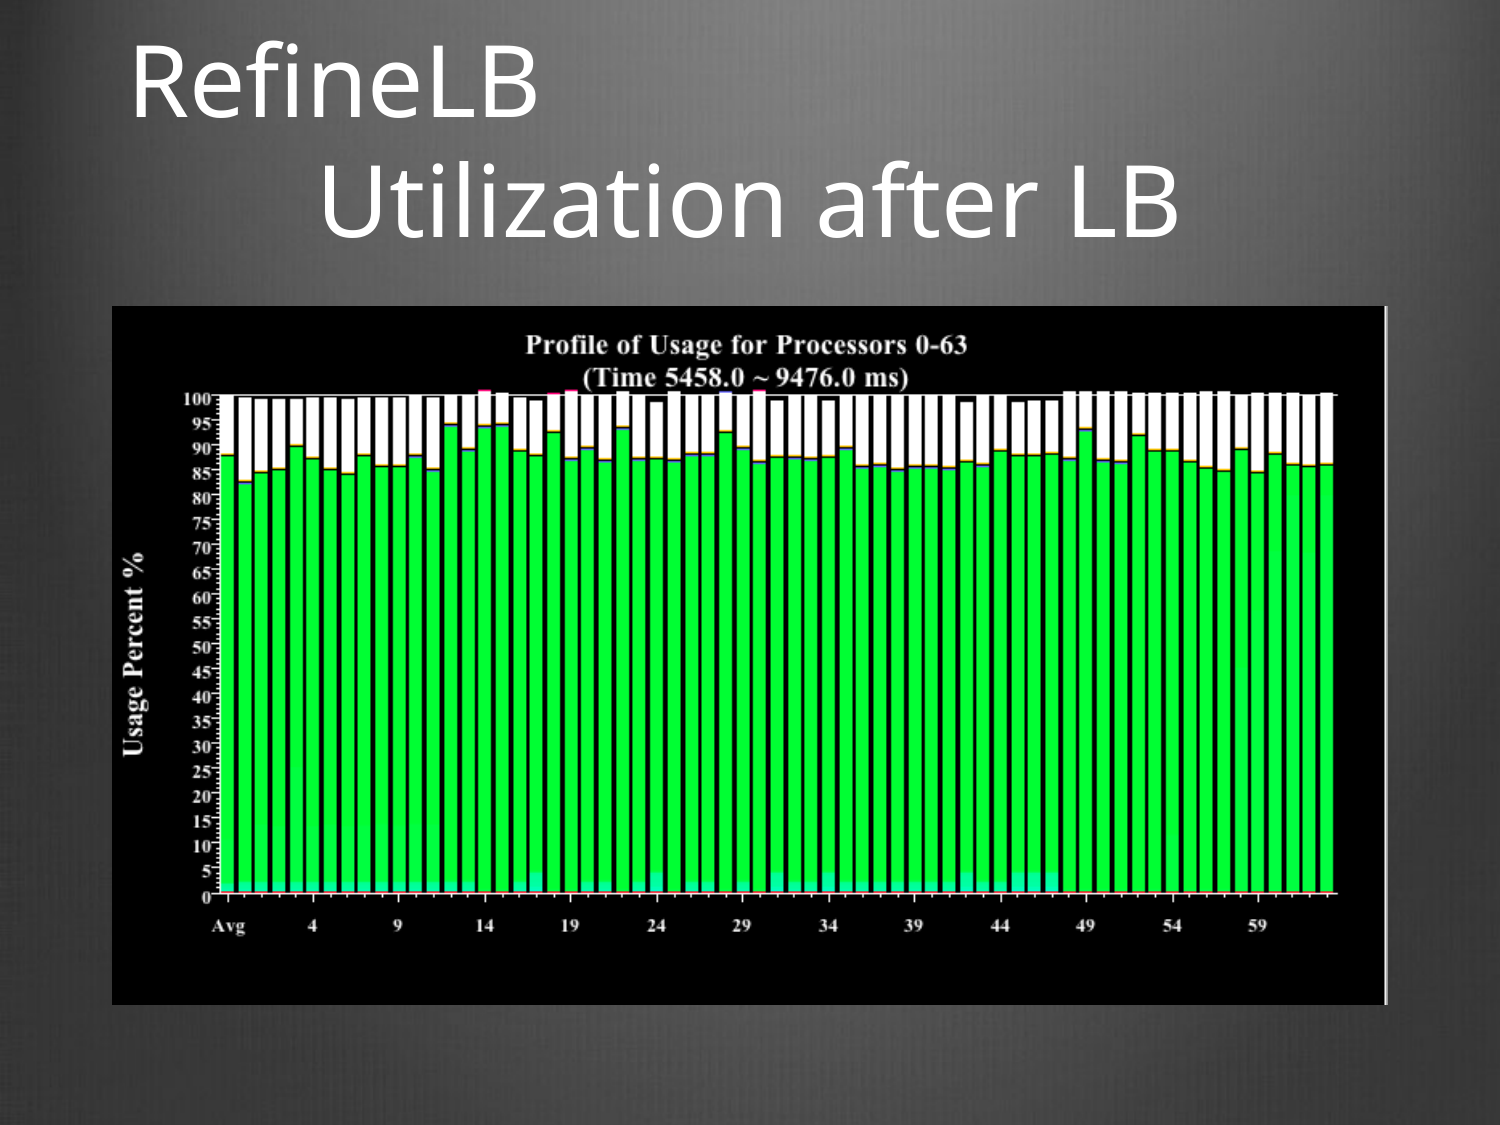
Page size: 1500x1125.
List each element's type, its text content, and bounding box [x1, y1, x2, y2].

picture [0, 0, 1500, 1125]
text_box RefineLB Utilization after LB [112, 19, 1388, 255]
